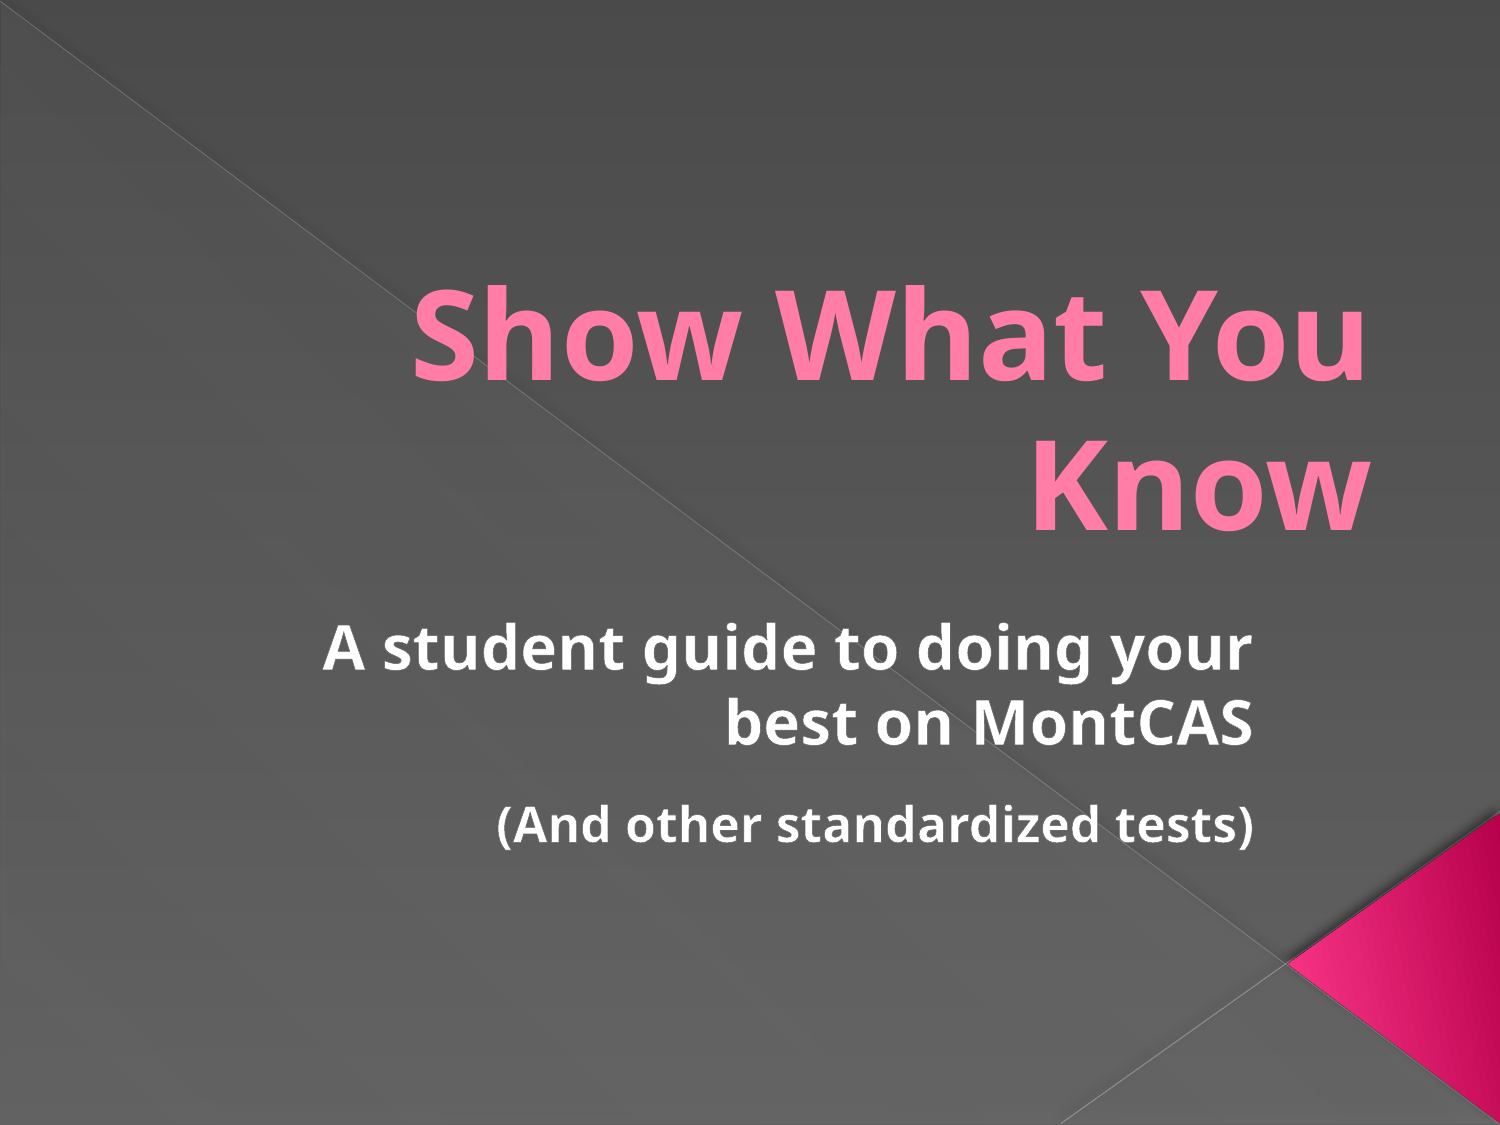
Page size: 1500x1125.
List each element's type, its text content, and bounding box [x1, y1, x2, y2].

title Show What You Know [112, 149, 1388, 563]
subtitle A student guide to doing your best on MontCAS (And other standardized tests) [225, 600, 1275, 925]
